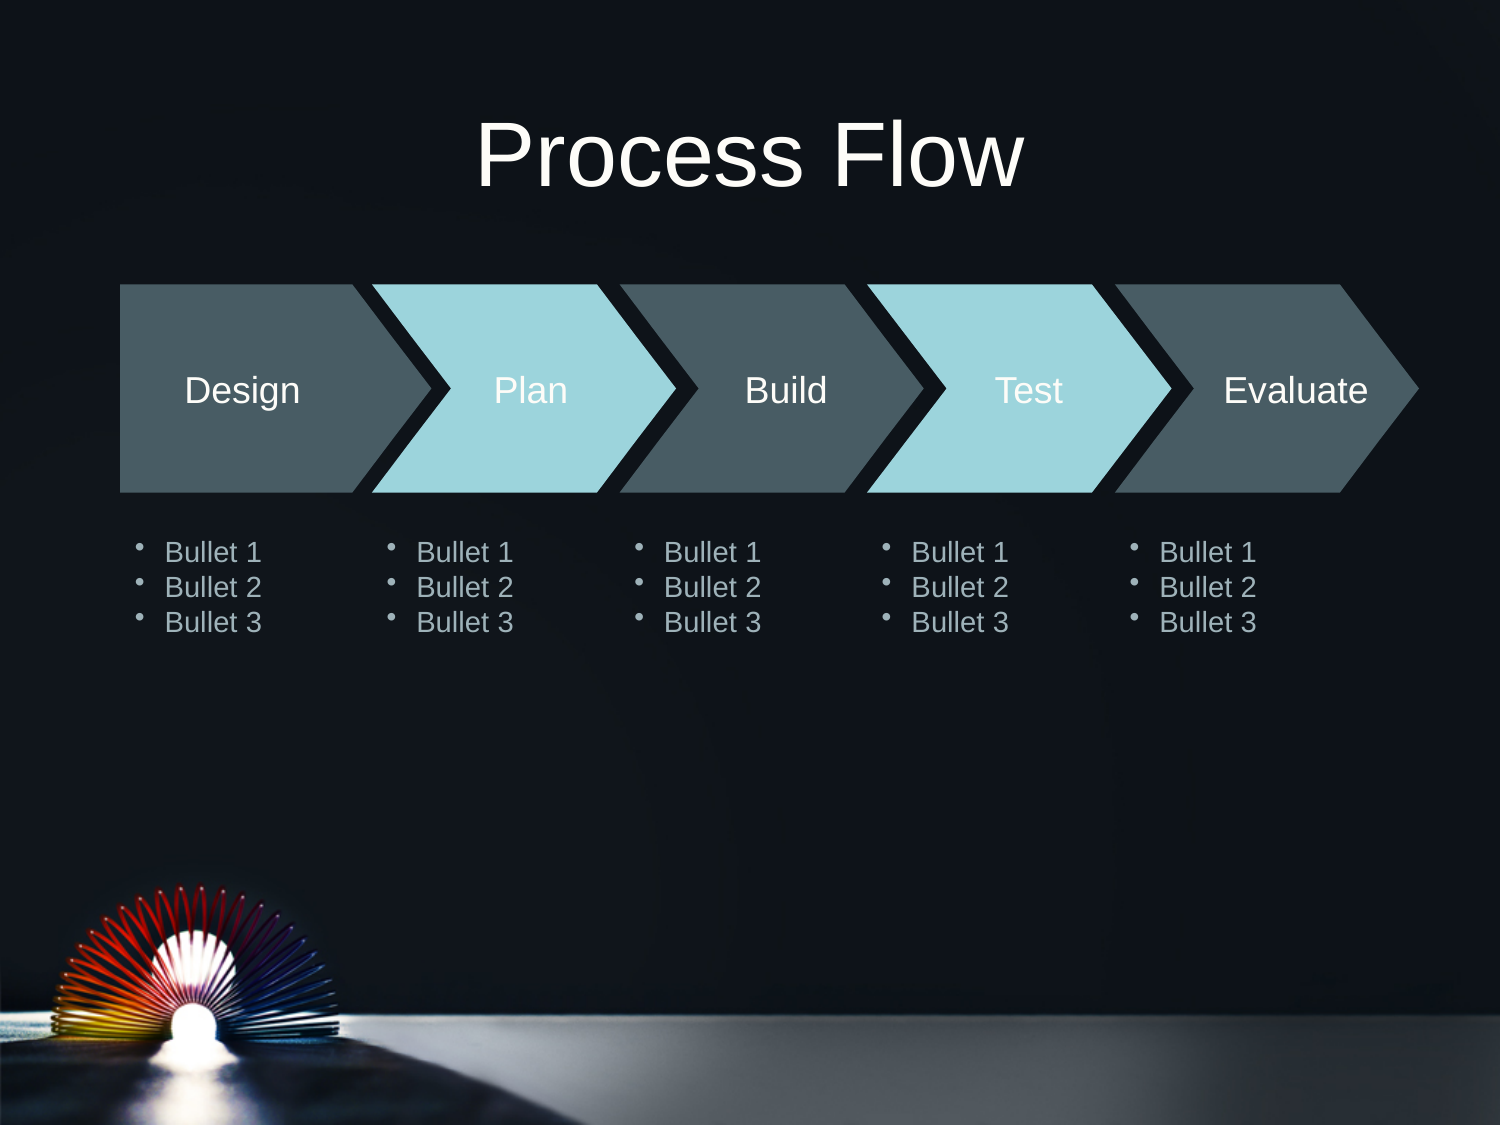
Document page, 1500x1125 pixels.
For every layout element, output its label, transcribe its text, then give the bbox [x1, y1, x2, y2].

text_box Bullet 1 Bullet 2 Bullet 3 [866, 526, 1093, 913]
text_box Bullet 1 Bullet 2 Bullet 3 [619, 526, 846, 913]
text_box Test [979, 358, 1079, 418]
text_box Bullet 1 Bullet 2 Bullet 3 [371, 526, 598, 913]
text_box Build [729, 358, 843, 419]
text_box [1114, 284, 1420, 493]
text_box [866, 284, 1172, 493]
picture [0, 0, 1500, 1125]
text_box [619, 284, 924, 493]
text_box Design [169, 358, 316, 418]
text_box Plan [478, 358, 584, 419]
text_box [120, 284, 432, 493]
title Process Flow [75, 55, 1425, 244]
text_box [371, 284, 677, 493]
text_box Bullet 1 Bullet 2 Bullet 3 [1114, 526, 1341, 913]
text_box Evaluate [1208, 358, 1384, 419]
text_box Bullet 1 Bullet 2 Bullet 3 [120, 526, 346, 913]
